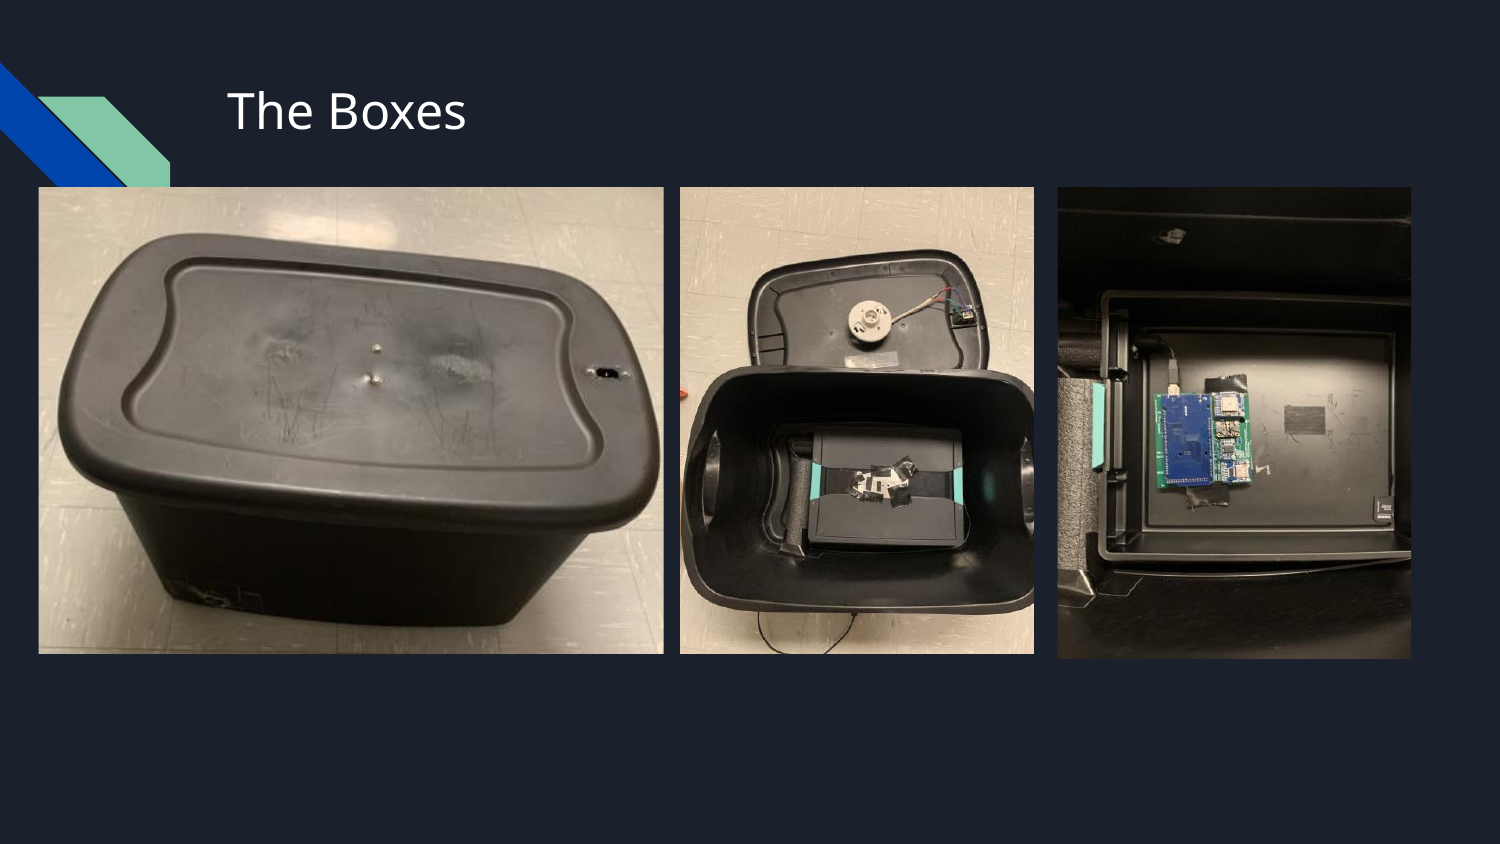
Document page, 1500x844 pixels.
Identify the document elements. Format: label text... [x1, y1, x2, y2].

picture [1057, 187, 1412, 659]
title The Boxes [212, 64, 1368, 215]
picture [38, 187, 664, 655]
picture [680, 187, 1034, 655]
